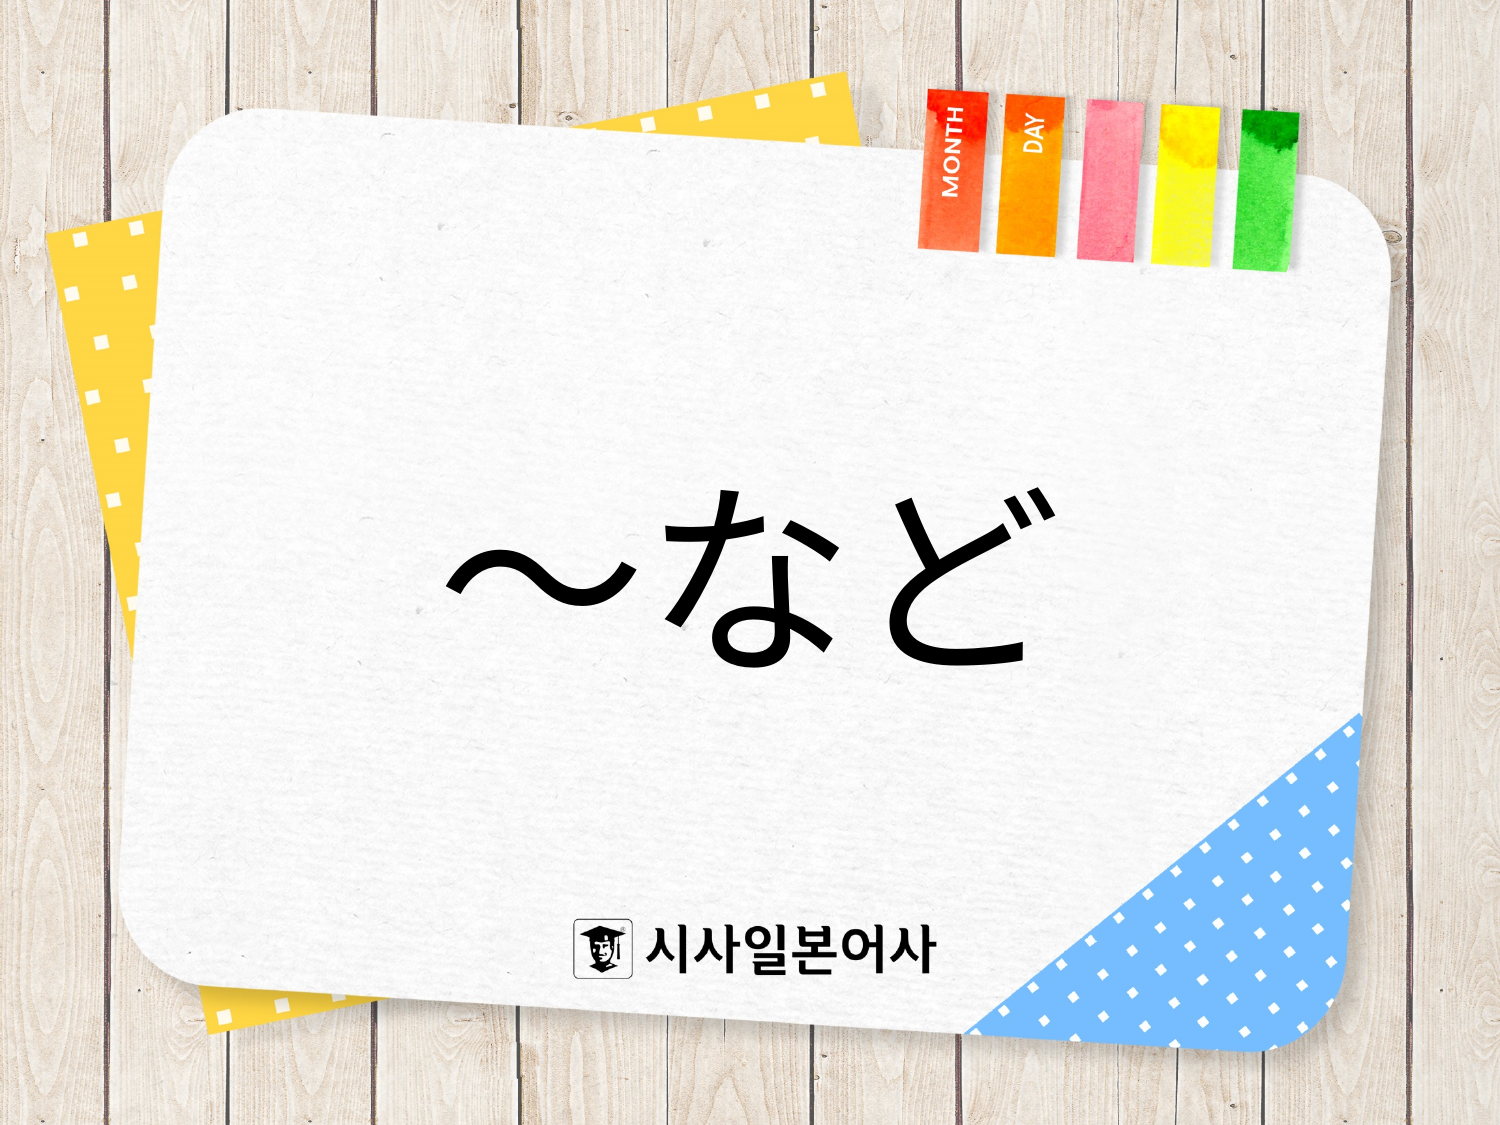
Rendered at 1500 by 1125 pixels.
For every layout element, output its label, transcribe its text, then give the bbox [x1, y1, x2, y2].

title ～など [75, 338, 1425, 811]
picture [0, 0, 1500, 1125]
